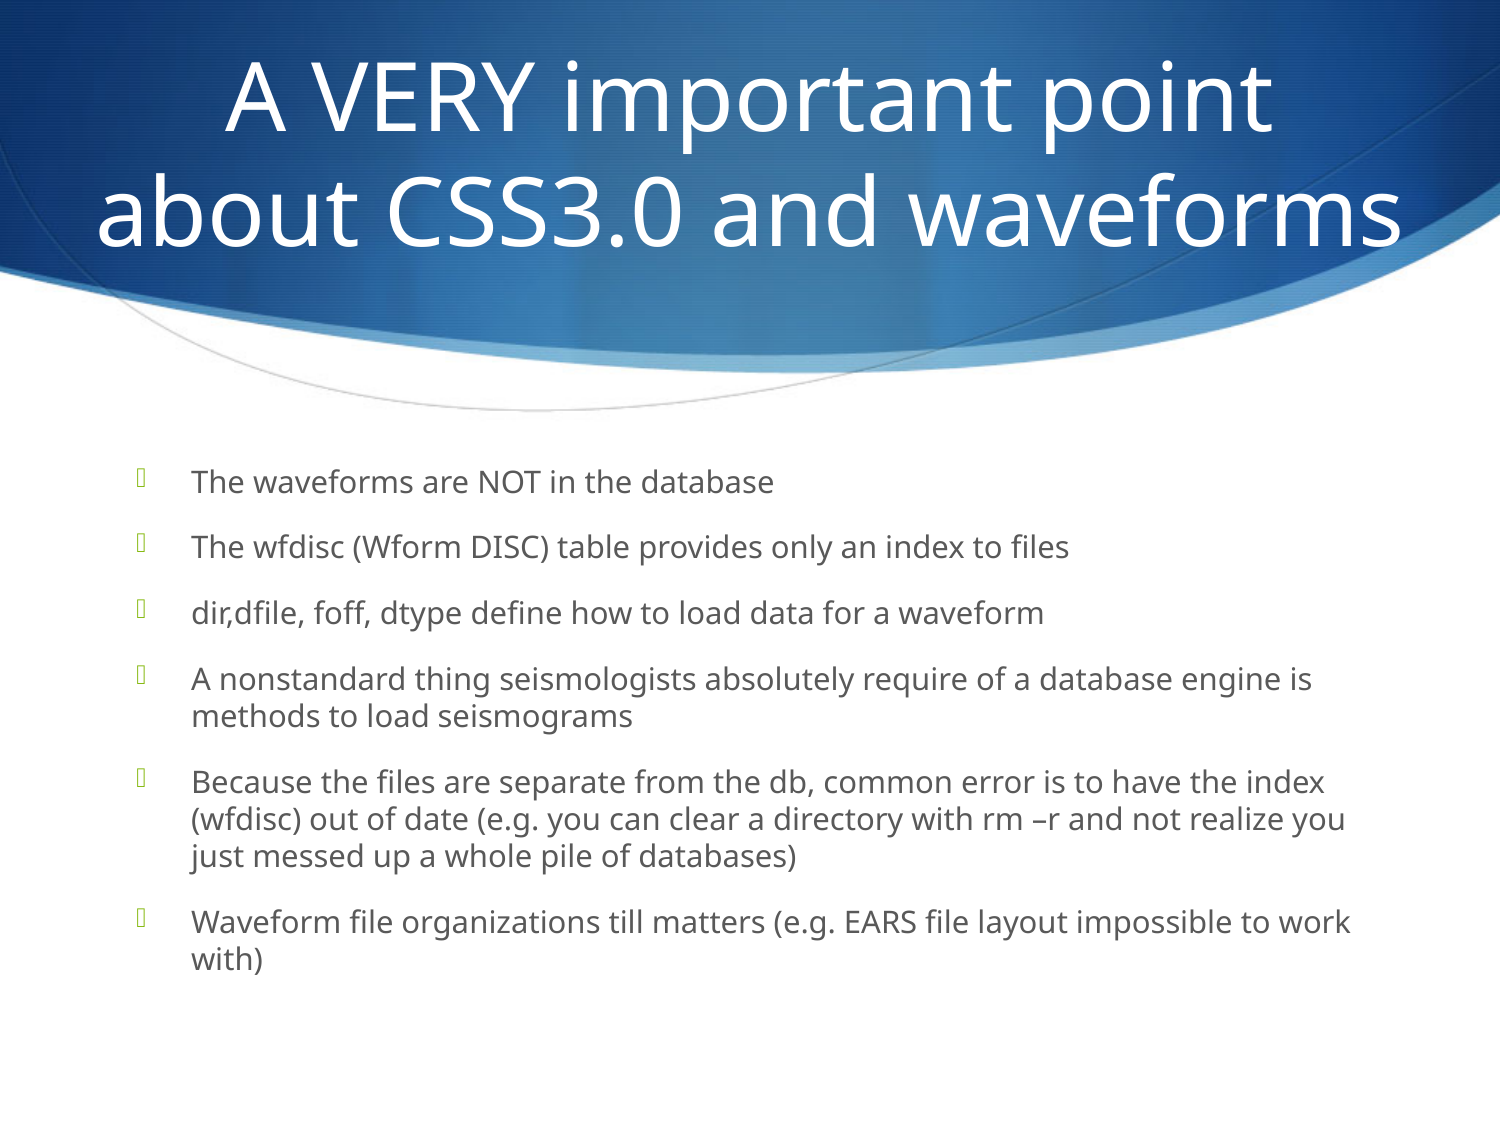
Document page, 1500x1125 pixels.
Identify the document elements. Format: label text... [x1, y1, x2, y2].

picture [0, 0, 1500, 1125]
list The waveforms are NOT in the database The wfdisc (Wform DISC) table provides only an index to files dir,dfile, foff, dtype define how to load data for a waveform A nonstandard thing seismologists absolutely require of a database engine is methods to load seismograms Because the files are separate from the db, common error is to have the index (wfdisc) out of date (e.g. you can clear a directory with rm –r and not realize you just messed up a whole pile of databases) Waveform file organizations till matters (e.g. EARS file layout impossible to work with) [121, 454, 1379, 991]
title A VERY important point about CSS3.0 and waveforms [75, 56, 1425, 245]
